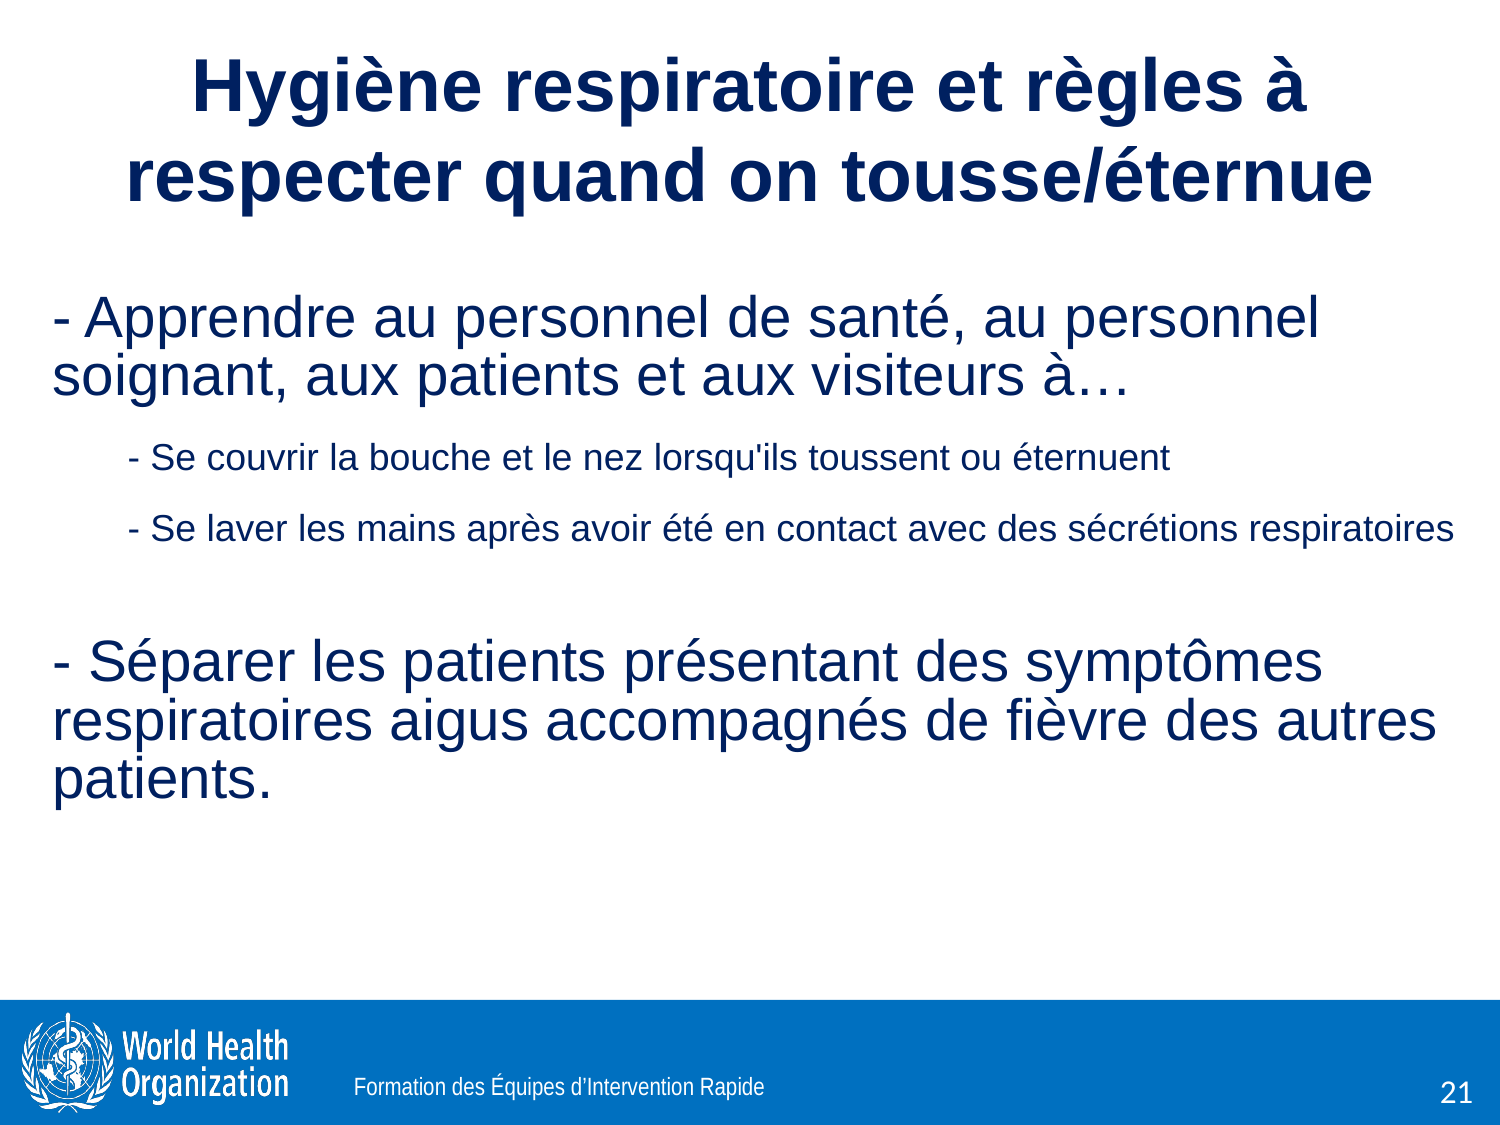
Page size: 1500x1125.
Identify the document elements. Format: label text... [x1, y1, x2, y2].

title Hygiène respiratoire et règles à respecter quand on tousse/éternue [0, 32, 1500, 220]
list - Apprendre au personnel de santé, au personnel soignant, aux patients et aux visiteurs à… - Se couvrir la bouche et le nez lorsqu'ils toussent ou éternuent - Se laver les mains après avoir été en contact avec des sécrétions respiratoires - Séparer les patients présentant des symptômes respiratoires aigus accompagnés de fièvre des autres patients. [37, 282, 1500, 1071]
picture [21, 1012, 288, 1113]
